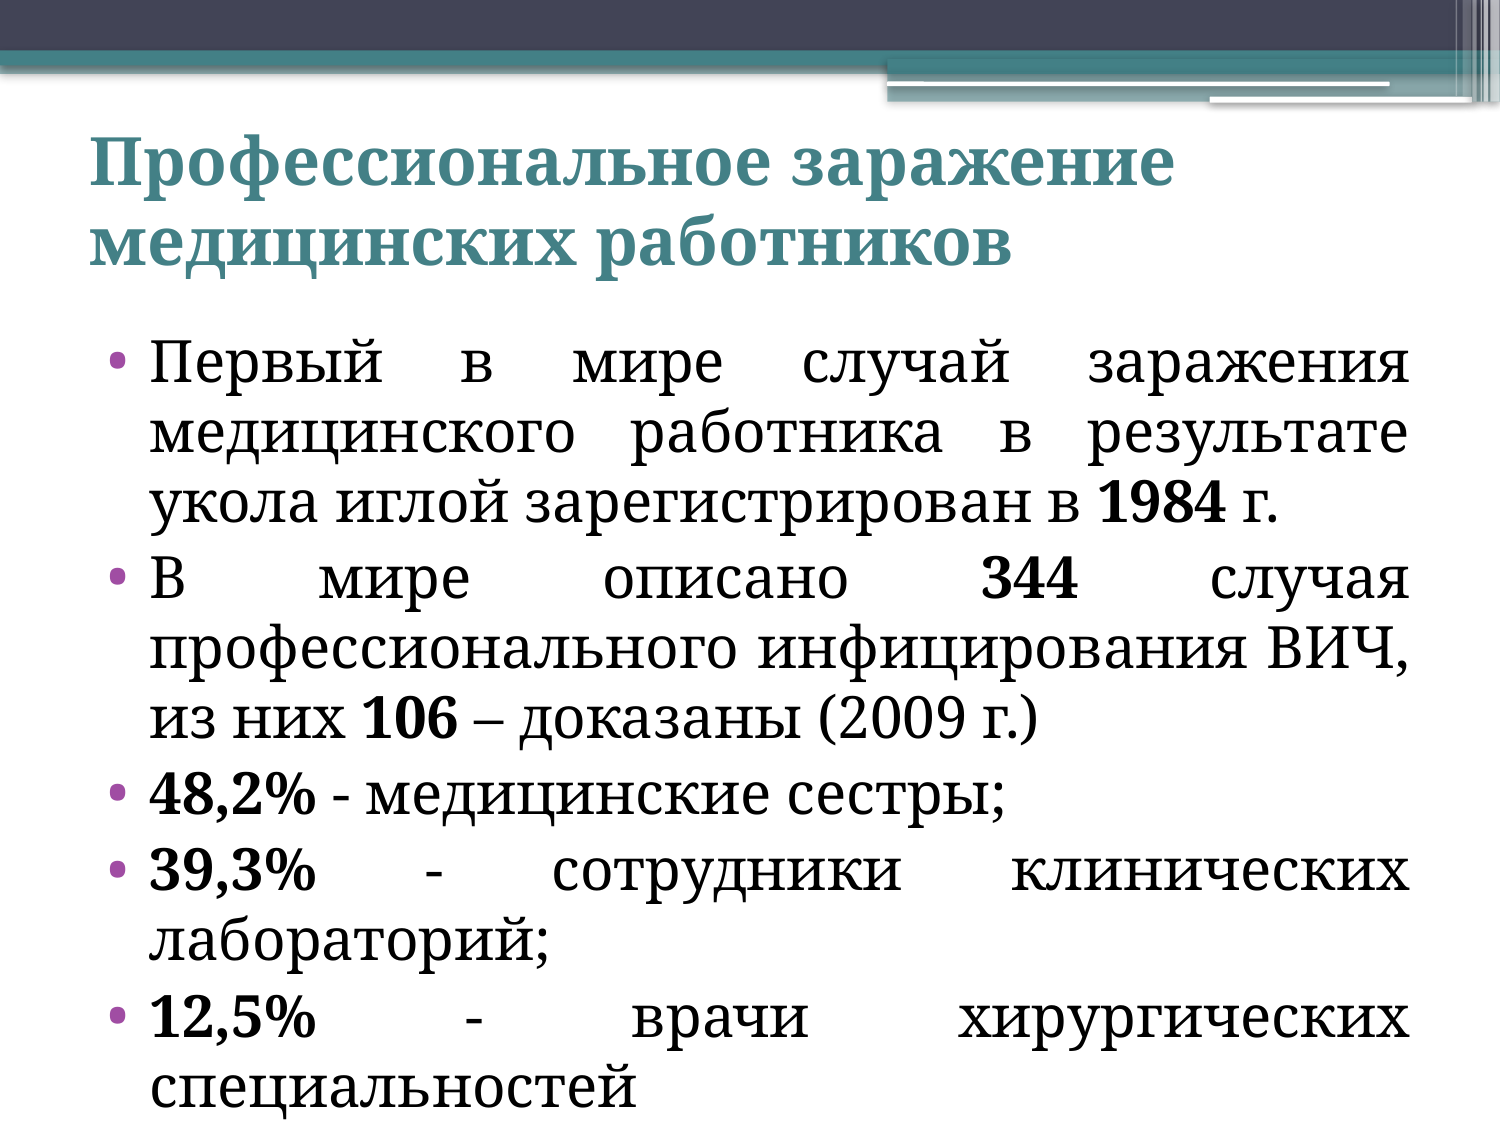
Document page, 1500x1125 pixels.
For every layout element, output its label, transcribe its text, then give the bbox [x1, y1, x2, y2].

list Первый в мире случай заражения медицинского работника в результате укола иглой зарегистрирован в 1984 г. В мире описано 344 случая профессионального инфицирования ВИЧ, из них 106 – доказаны (2009 г.) 48,2% - медицинские сестры; 39,3% - сотрудники клинических лабораторий; 12,5% - врачи хирургических специальностей [75, 316, 1425, 1079]
title Профессиональное заражение медицинских работников [75, 140, 1425, 258]
